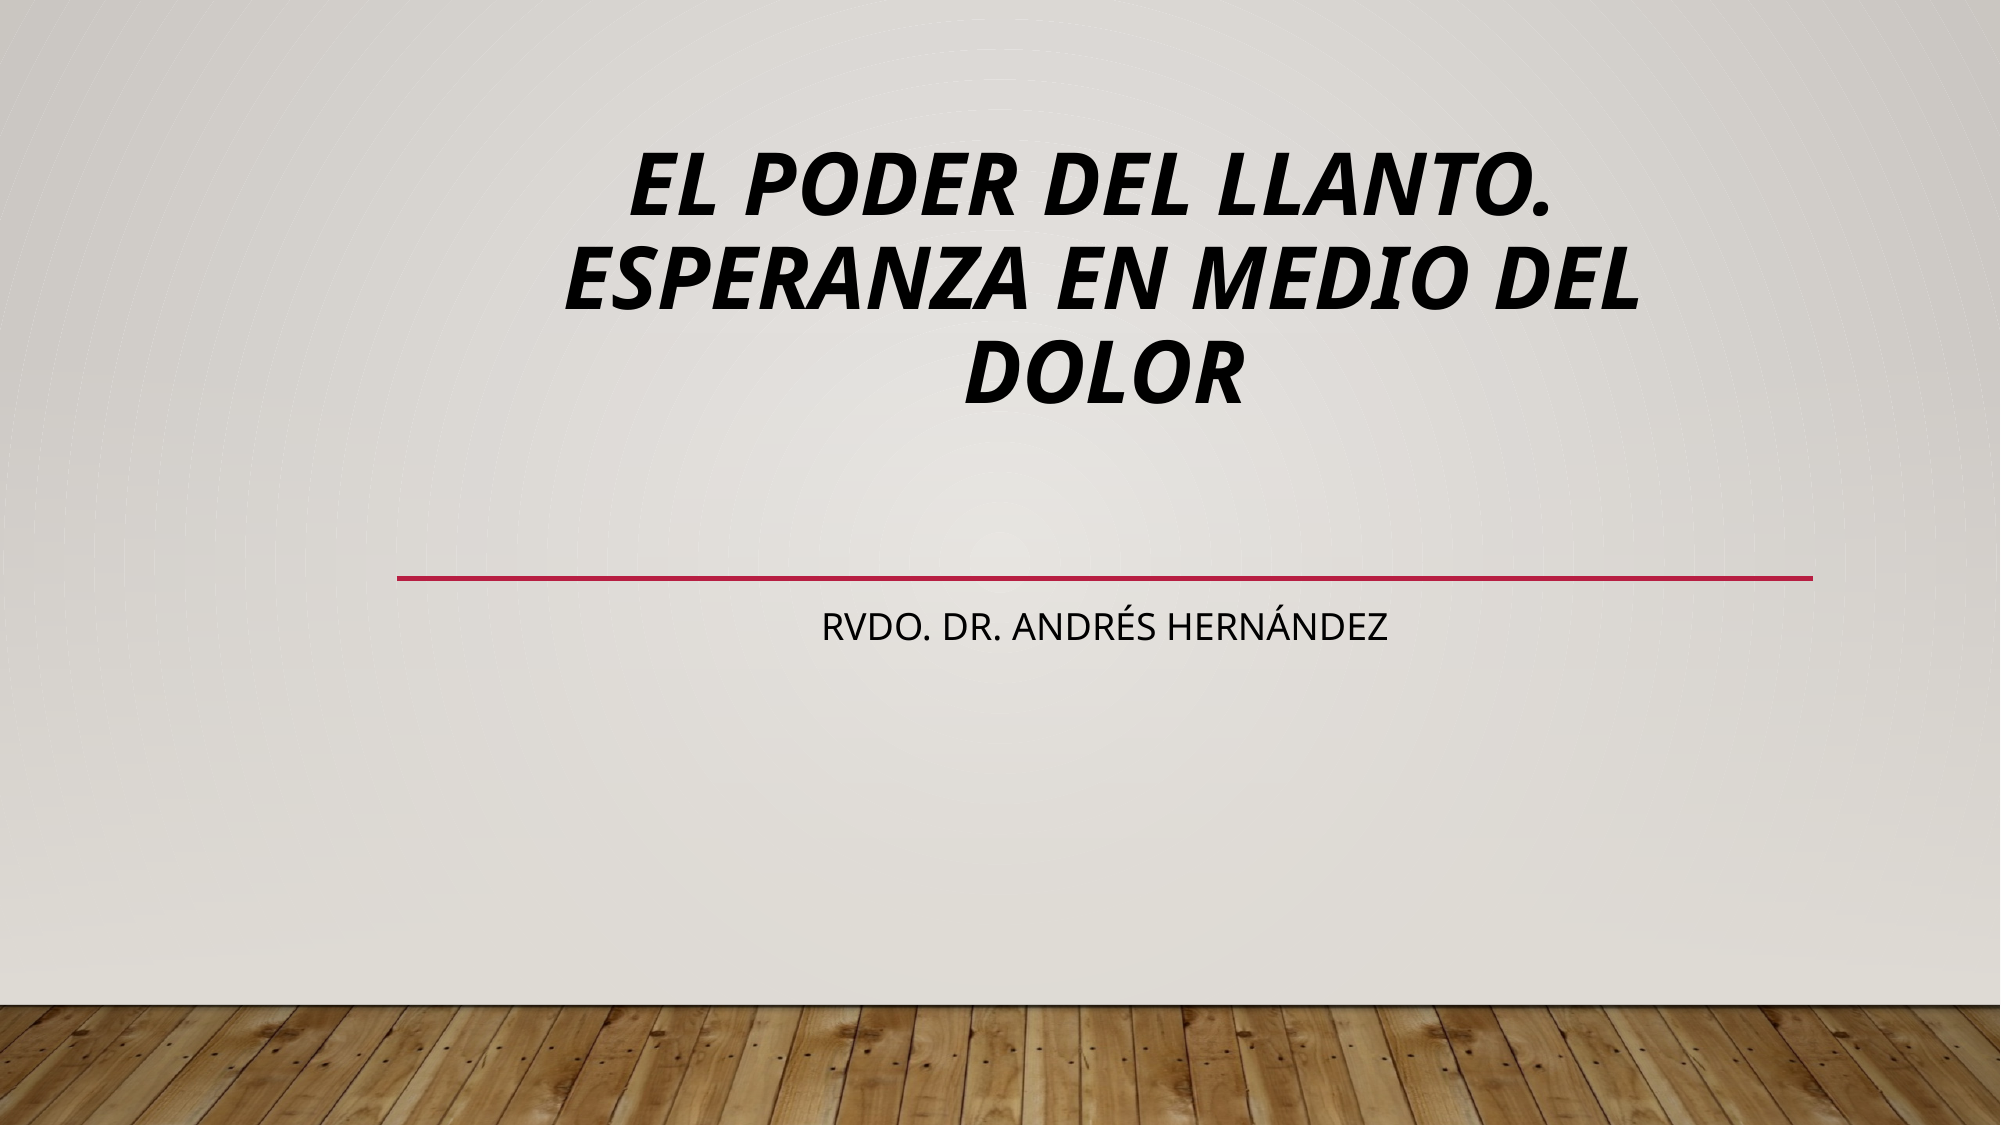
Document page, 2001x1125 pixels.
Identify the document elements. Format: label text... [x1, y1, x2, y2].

title El poder del llanto. Esperanza en medio del dolor [396, 131, 1814, 579]
subtitle Rvdo. Dr. Andrés Hernández [396, 579, 1814, 740]
picture [0, 1005, 2000, 1125]
